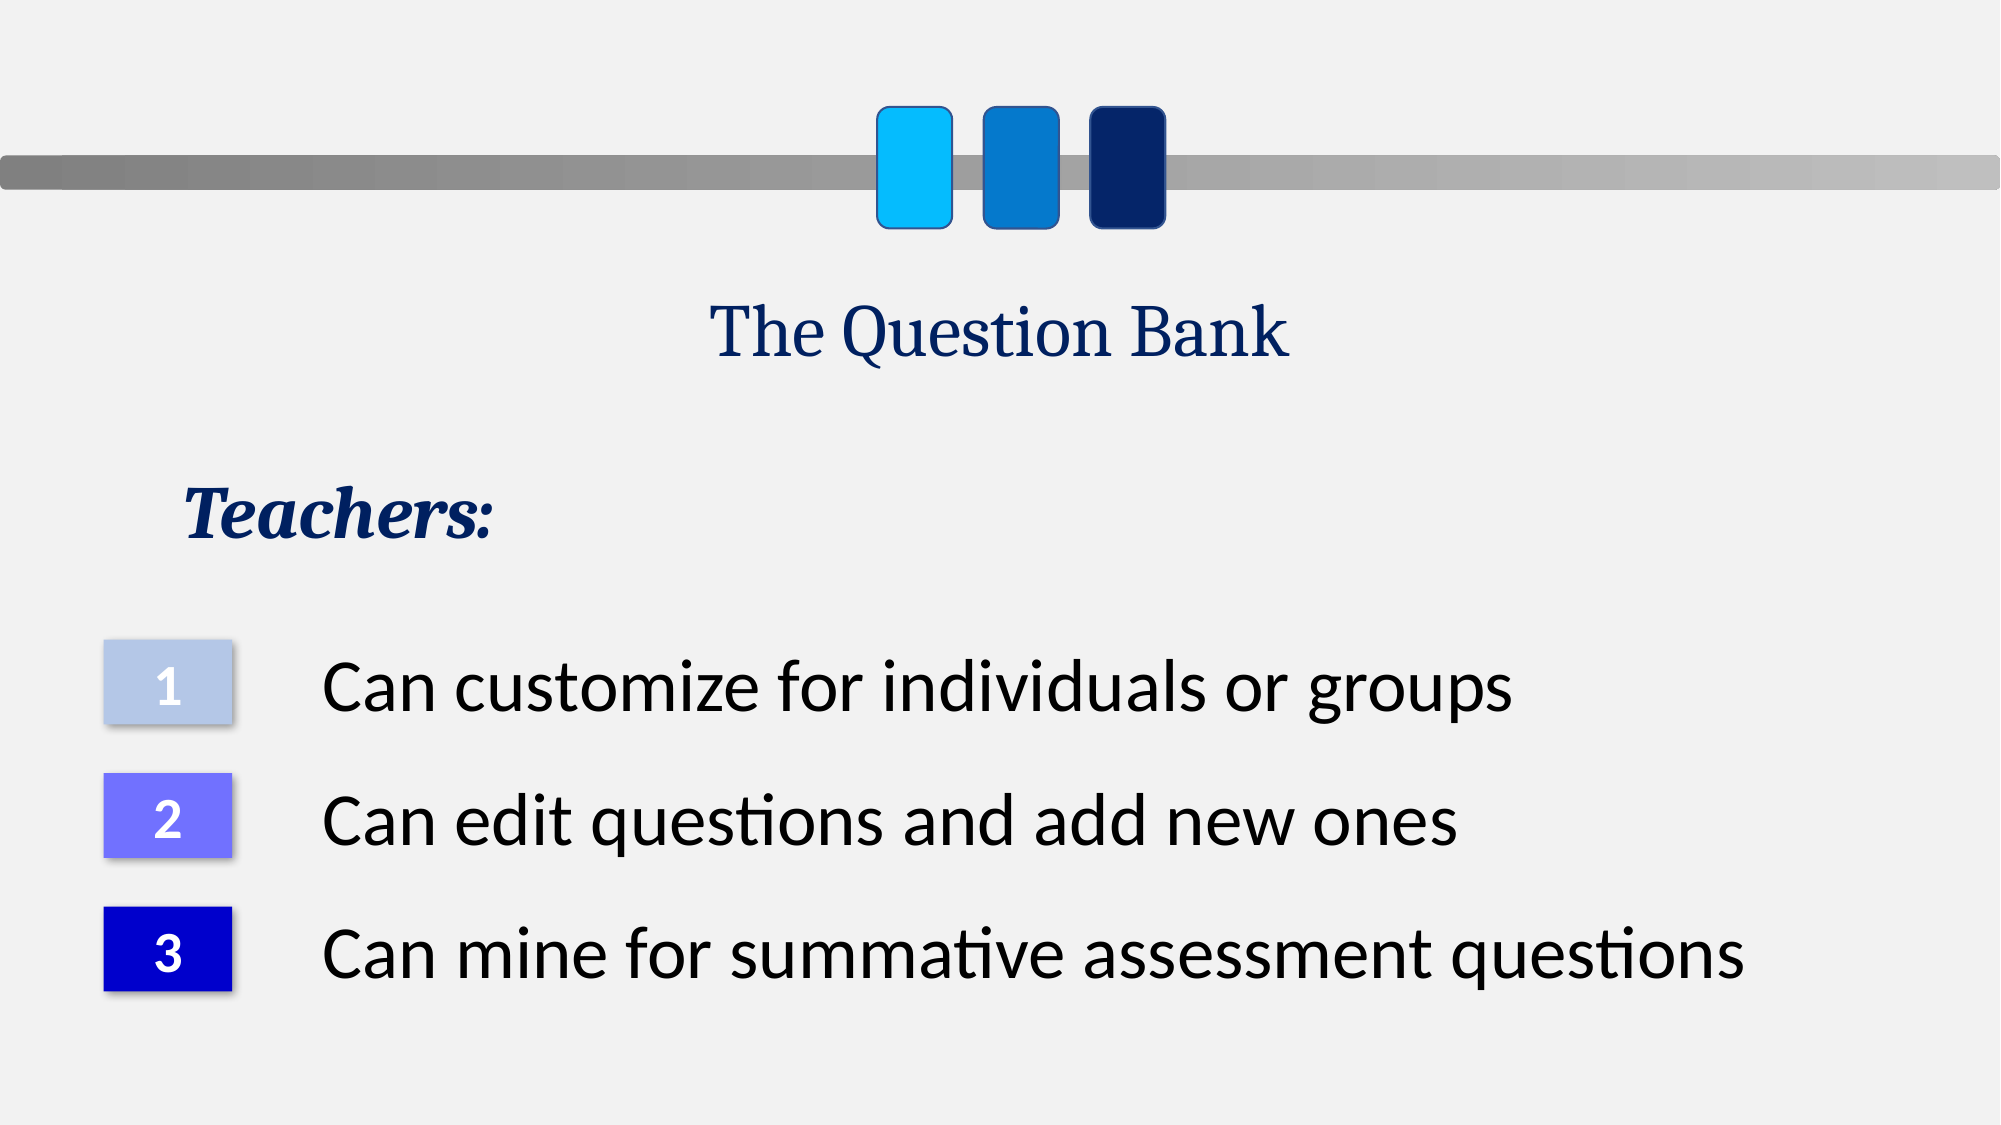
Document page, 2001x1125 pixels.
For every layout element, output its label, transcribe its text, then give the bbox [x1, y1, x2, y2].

text_box Teachers: [167, 456, 1377, 561]
text_box [982, 105, 1060, 230]
text_box [954, 154, 982, 191]
text_box Can customize for individuals or groups [307, 629, 1801, 735]
text_box [1060, 154, 1089, 191]
text_box 1 [103, 639, 233, 725]
text_box The Question Bank [363, 274, 1637, 380]
text_box Can mine for summative assessment questions [307, 896, 1846, 1002]
text_box [0, 154, 876, 191]
text_box [1089, 105, 1167, 230]
text_box 3 [103, 906, 233, 992]
text_box Can edit questions and add new ones [307, 763, 1874, 868]
text_box [1167, 154, 2000, 191]
text_box 2 [103, 773, 233, 858]
text_box [876, 105, 954, 230]
